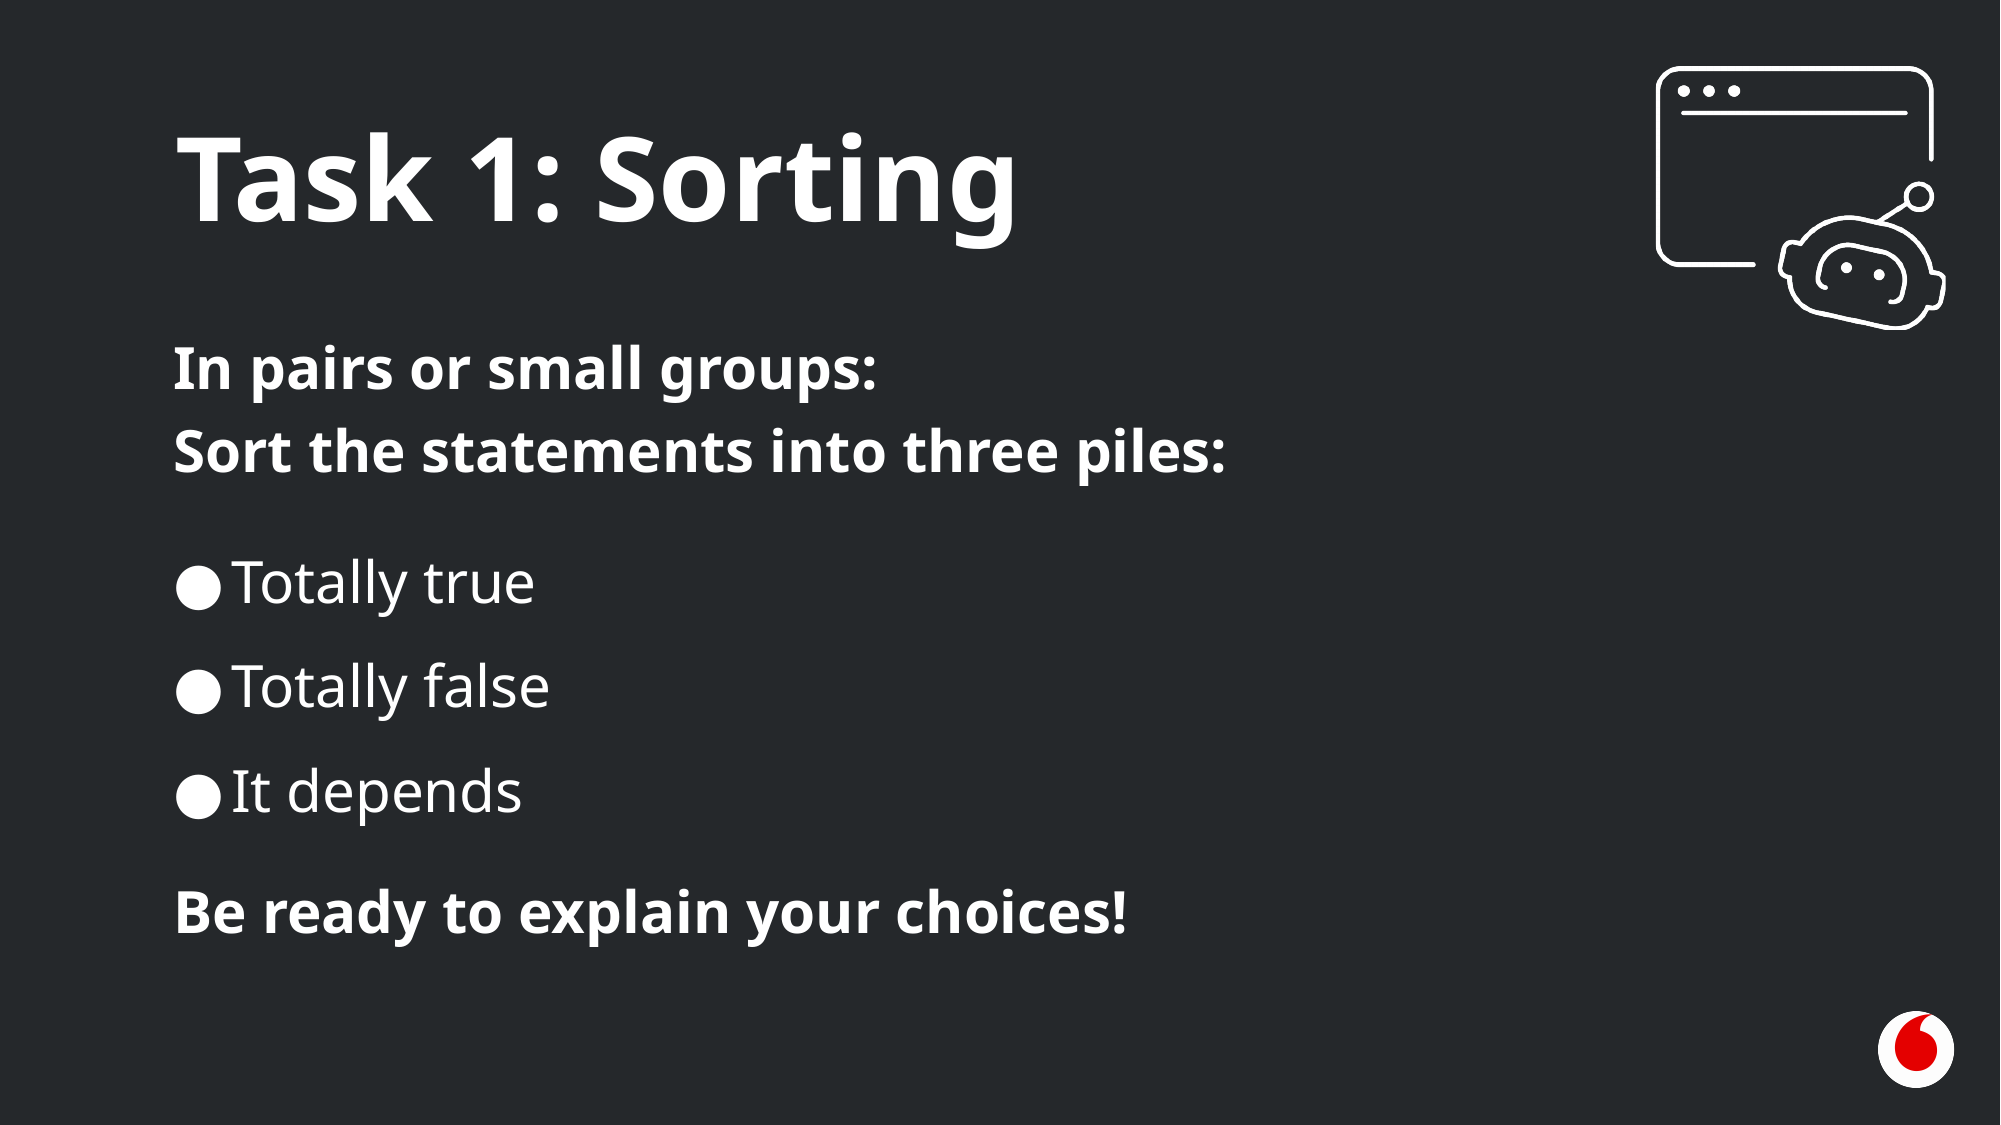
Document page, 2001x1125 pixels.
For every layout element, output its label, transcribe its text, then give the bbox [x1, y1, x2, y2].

text_box In pairs or small groups: Sort the statements into three piles: [173, 317, 1541, 513]
picture [1874, 1007, 1963, 1092]
text_box Task 1: Sorting [175, 161, 1655, 245]
text_box Be ready to explain your choices! [173, 861, 1541, 994]
picture [1655, 65, 1947, 331]
text_box ● Totally true ● Totally false ● It depends [173, 513, 846, 838]
